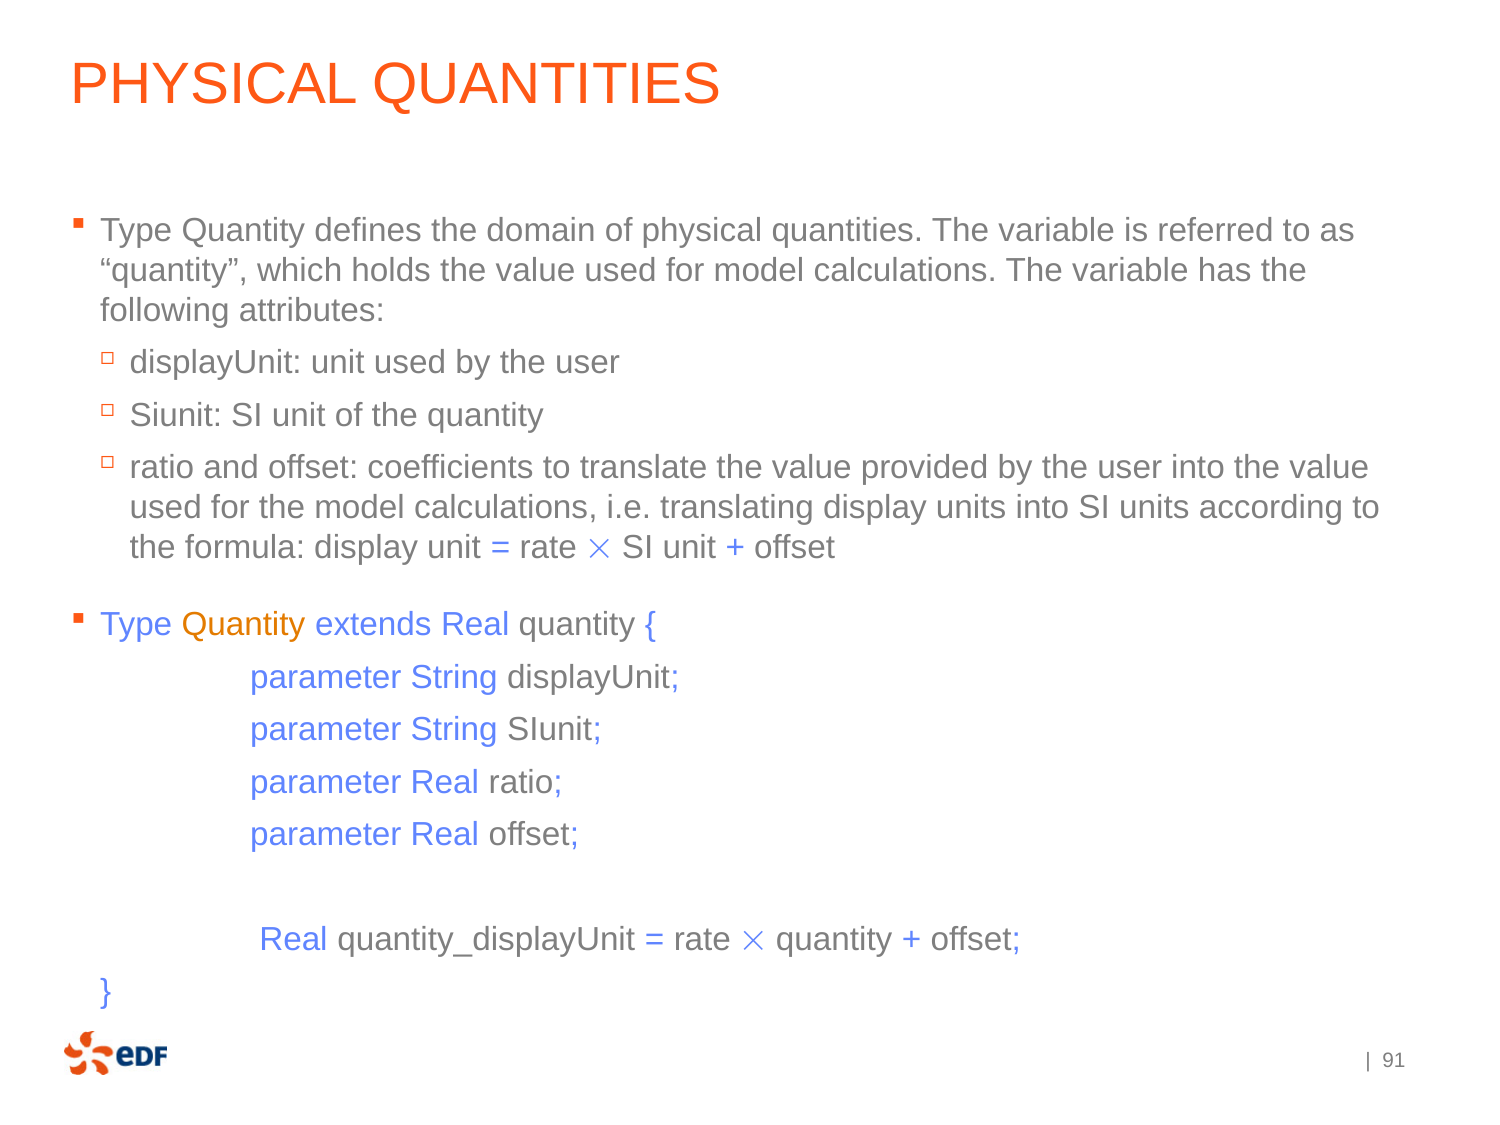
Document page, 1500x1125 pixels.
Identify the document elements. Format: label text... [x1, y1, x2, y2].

title Physical quantities [64, 45, 1436, 185]
list Type Quantity defines the domain of physical quantities. The variable is referred to as “quantity”, which holds the value used for model calculations. The variable has the following attributes: displayUnit: unit used by the user Siunit: SI unit of the quantity ratio and offset: coefficients to translate the value provided by the user into the value used for the model calculations, i.e. translating display units into SI units according to the formula: display unit = rate  SI unit + offset Type Quantity extends Real quantity { parameter String displayUnit; parameter String SIunit; parameter Real ratio; parameter Real offset; Real quantity_displayUnit = rate  quantity + offset; } [64, 208, 1436, 1005]
picture [64, 1031, 167, 1075]
